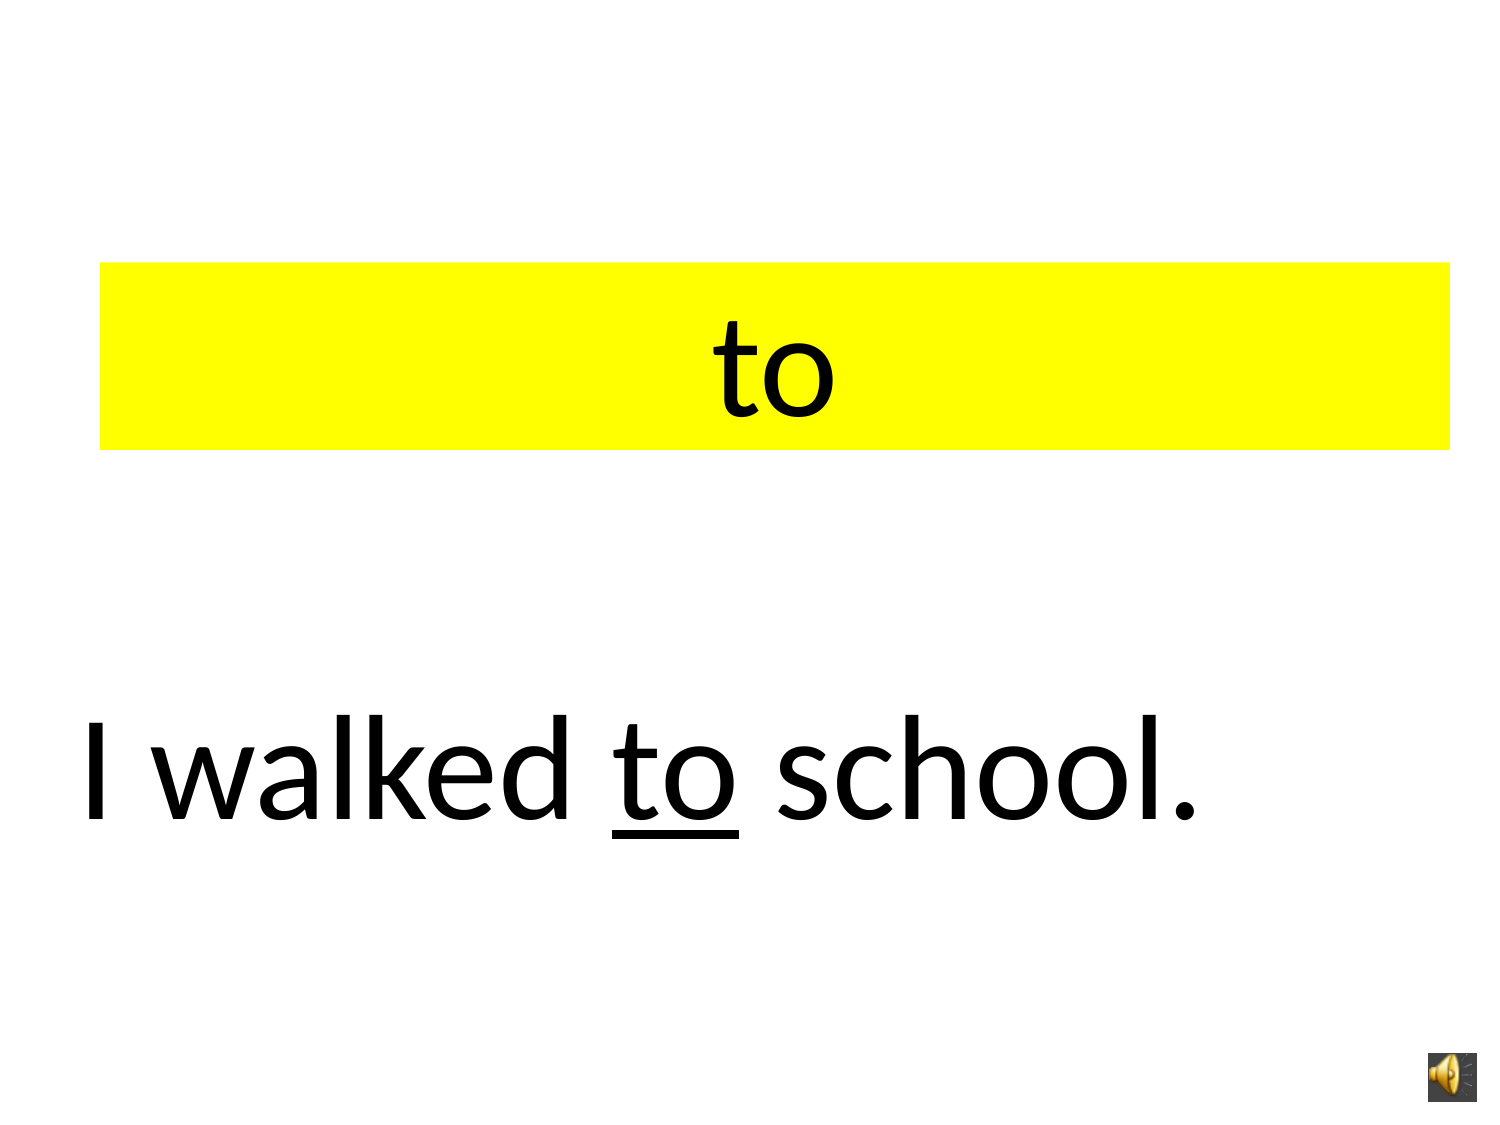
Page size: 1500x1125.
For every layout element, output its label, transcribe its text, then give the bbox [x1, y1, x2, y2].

title to [99, 262, 1450, 450]
list I walked to school. [62, 662, 1413, 1125]
picture [1427, 1052, 1478, 1103]
